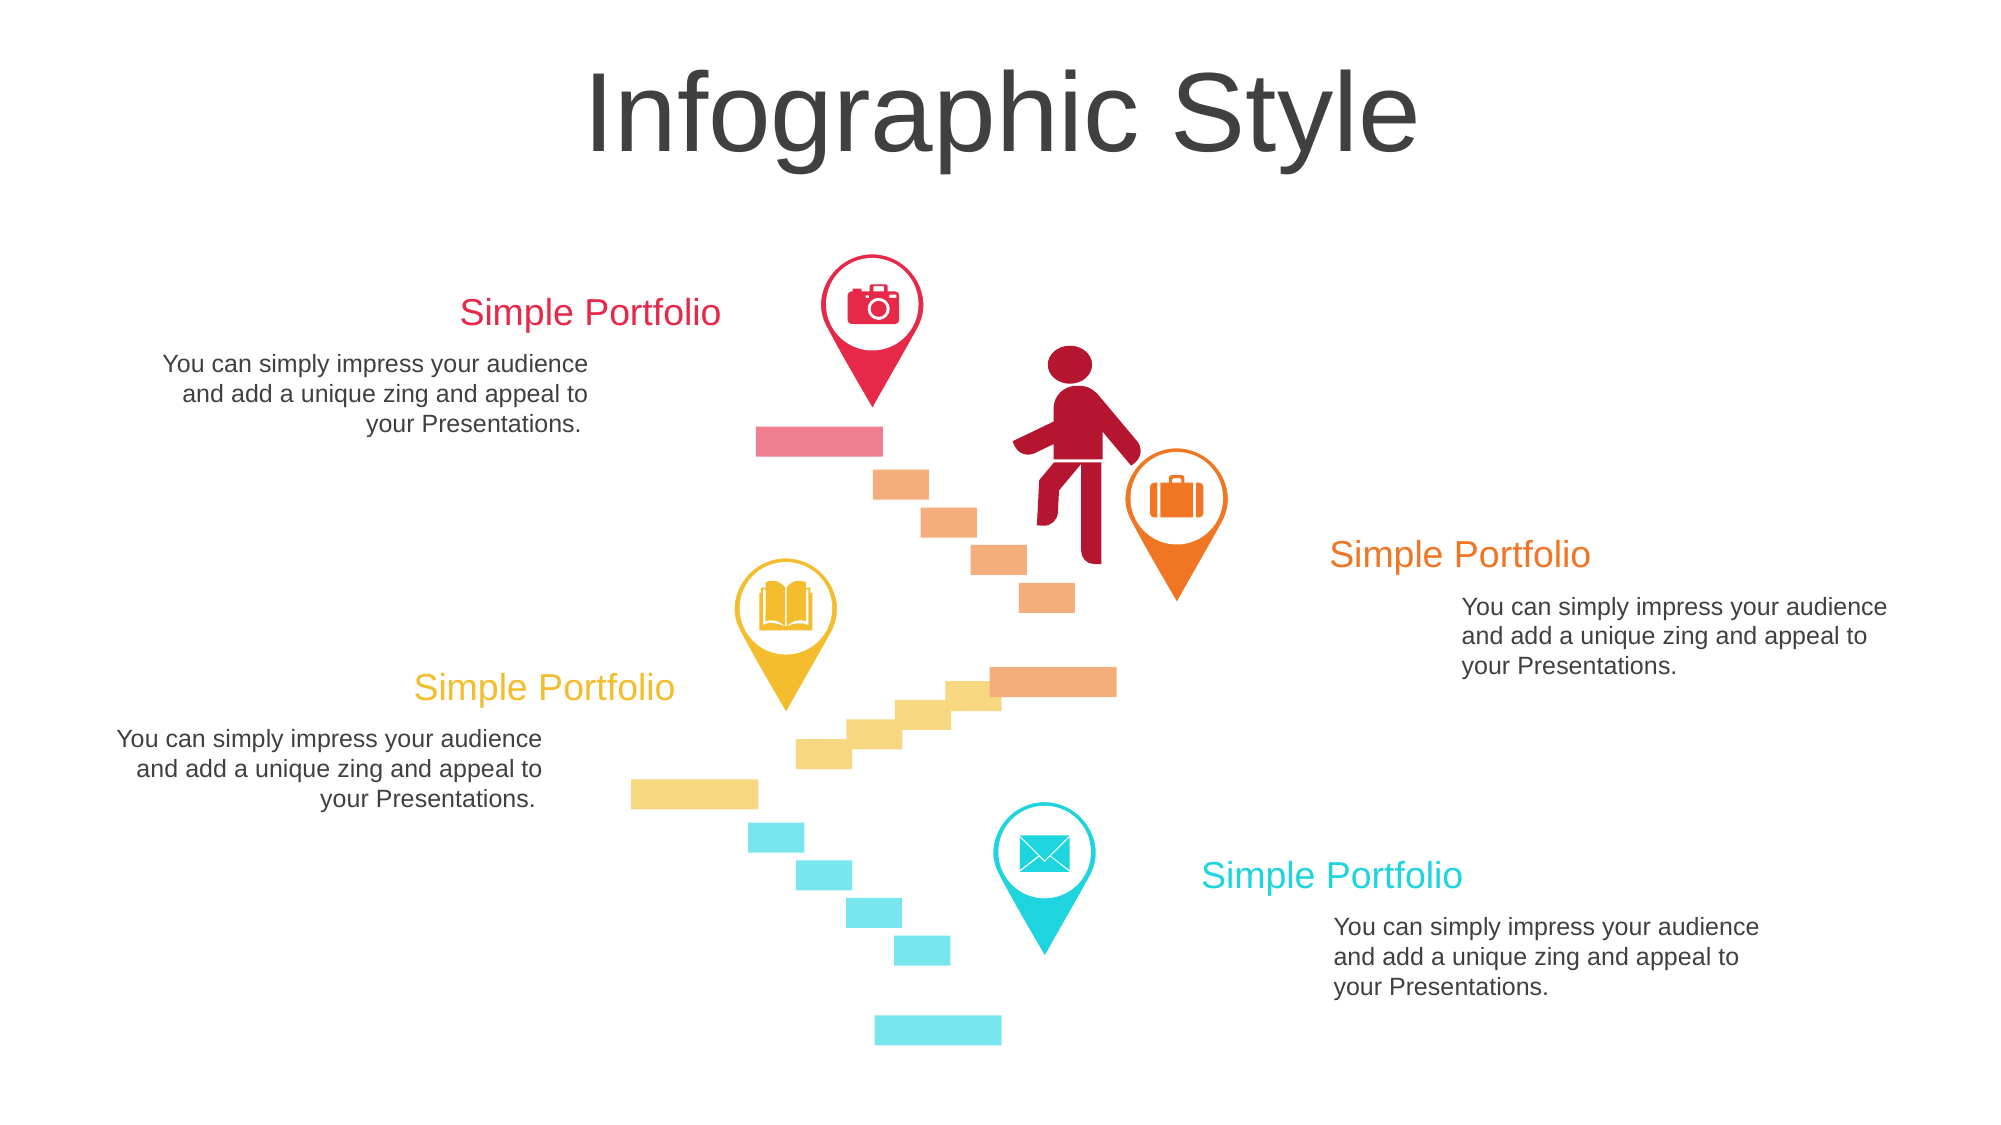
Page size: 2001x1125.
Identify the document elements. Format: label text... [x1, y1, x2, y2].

text_box [920, 506, 978, 539]
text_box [974, 783, 1115, 973]
text_box [795, 738, 853, 770]
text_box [1314, 531, 1927, 689]
text_box [845, 897, 903, 929]
text_box [988, 666, 1118, 698]
text_box [894, 699, 952, 731]
text_box [747, 821, 805, 854]
text_box [755, 426, 884, 458]
text_box [944, 680, 1003, 712]
text_box [845, 718, 904, 751]
text_box [970, 544, 1028, 576]
text_box [872, 469, 930, 501]
text_box [795, 859, 853, 891]
text_box [1012, 385, 1127, 460]
text_box [1036, 462, 1102, 565]
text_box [78, 664, 691, 822]
text_box [1047, 345, 1093, 384]
text_box [691, 778, 759, 811]
text_box [893, 935, 951, 967]
list Infographic Style [53, 55, 1952, 175]
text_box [1106, 429, 1247, 619]
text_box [715, 539, 857, 729]
text_box [1018, 582, 1076, 614]
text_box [1186, 852, 1799, 1010]
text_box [123, 289, 737, 447]
text_box [874, 1014, 1003, 1046]
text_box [801, 235, 943, 425]
